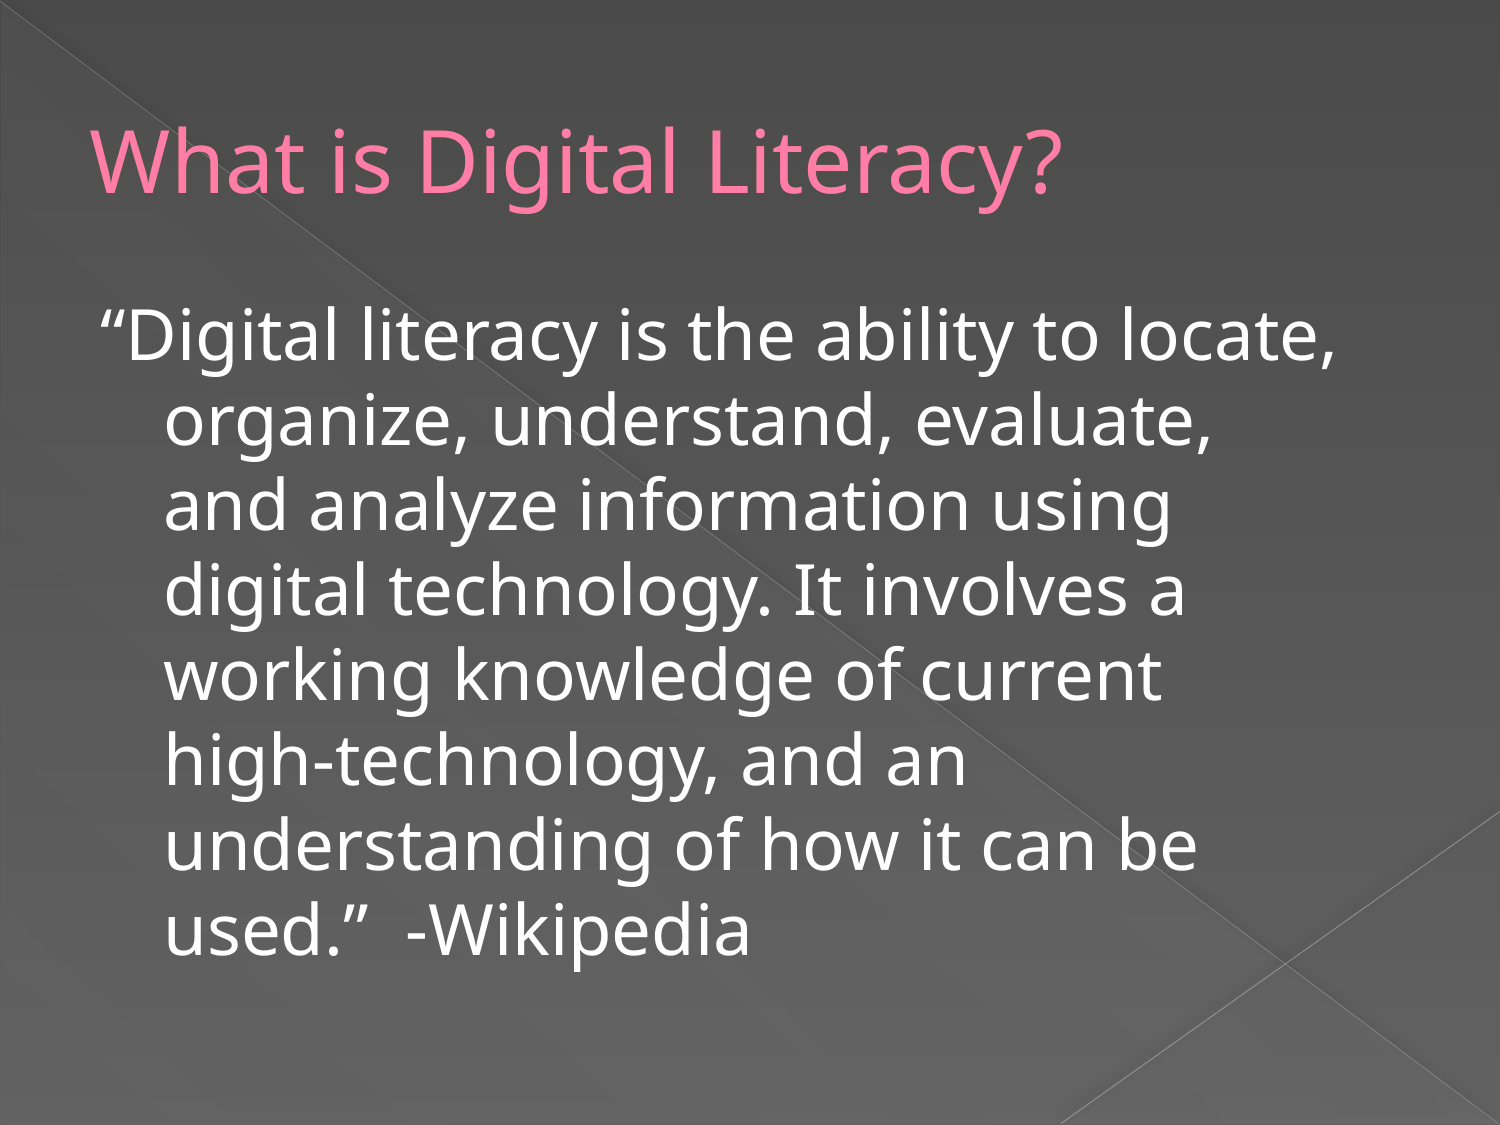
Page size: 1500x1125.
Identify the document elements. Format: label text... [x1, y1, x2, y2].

list “Digital literacy is the ability to locate, organize, understand, evaluate, and analyze information using digital technology. It involves a working knowledge of current high-technology, and an understanding of how it can be used.” -Wikipedia [75, 282, 1363, 1025]
title What is Digital Literacy? [75, 43, 1425, 274]
